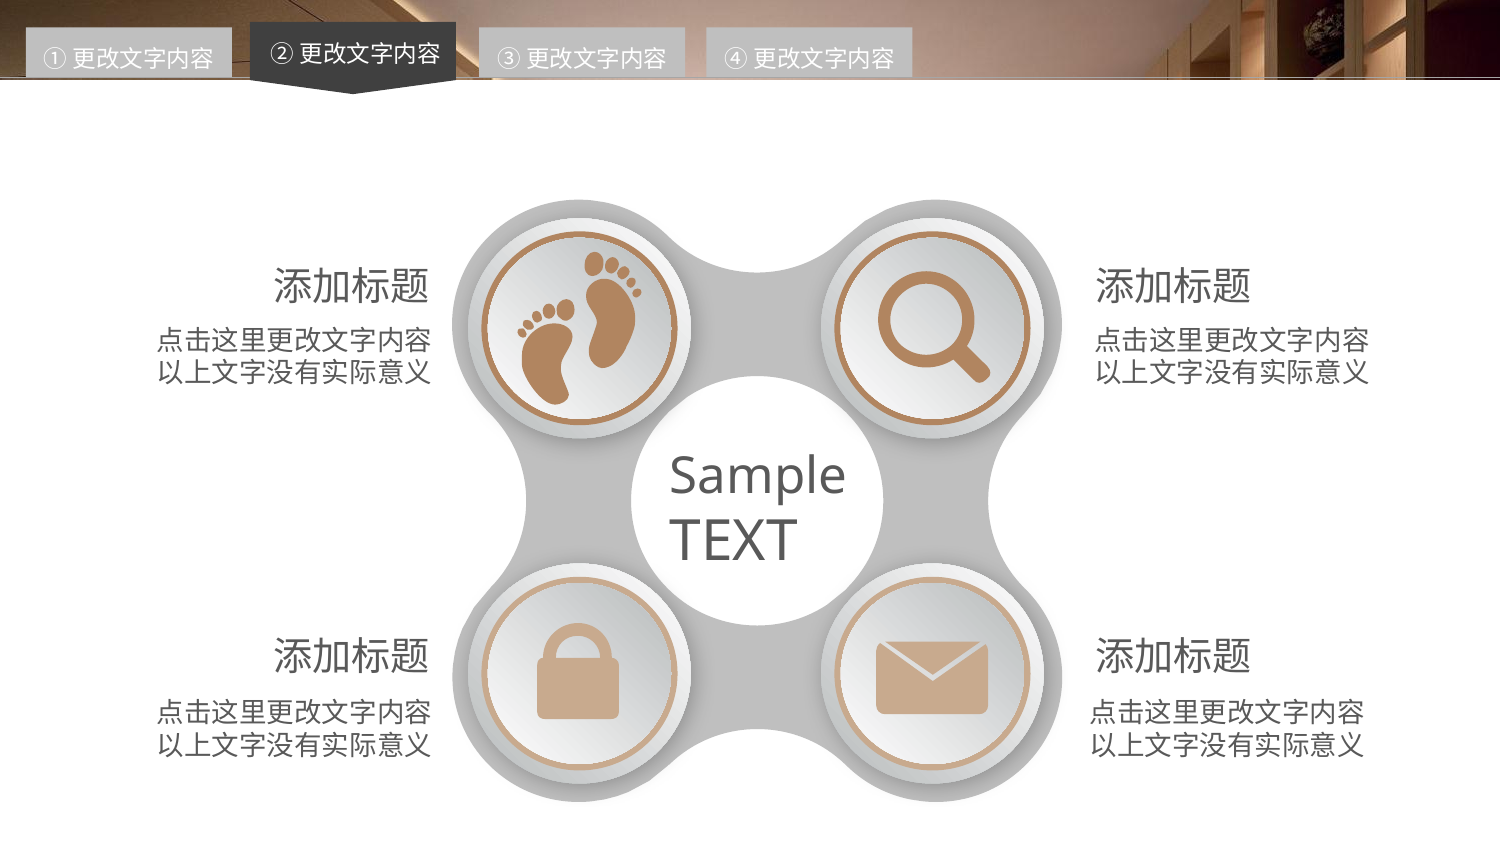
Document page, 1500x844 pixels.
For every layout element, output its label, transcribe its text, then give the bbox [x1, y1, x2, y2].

text_box 点击这里更改文字内容 以上文字没有实际意义 [0, 689, 444, 767]
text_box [468, 218, 691, 439]
text_box 添加标题 [261, 625, 442, 684]
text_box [821, 563, 1044, 784]
text_box 添加标题 [261, 255, 442, 314]
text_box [516, 27, 1500, 78]
text_box 点击这里更改文字内容 以上文字没有实际意义 [1078, 689, 1500, 767]
text_box 添加标题 [1083, 625, 1264, 684]
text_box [196, 21, 516, 95]
text_box 点击这里更改文字内容 以上文字没有实际意义 [0, 316, 444, 394]
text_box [0, 27, 196, 78]
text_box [468, 563, 691, 784]
picture [0, 0, 1500, 27]
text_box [452, 199, 1063, 802]
text_box 添加标题 [1083, 255, 1264, 314]
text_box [821, 218, 1044, 439]
text_box 点击这里更改文字内容 以上文字没有实际意义 [1083, 316, 1500, 394]
